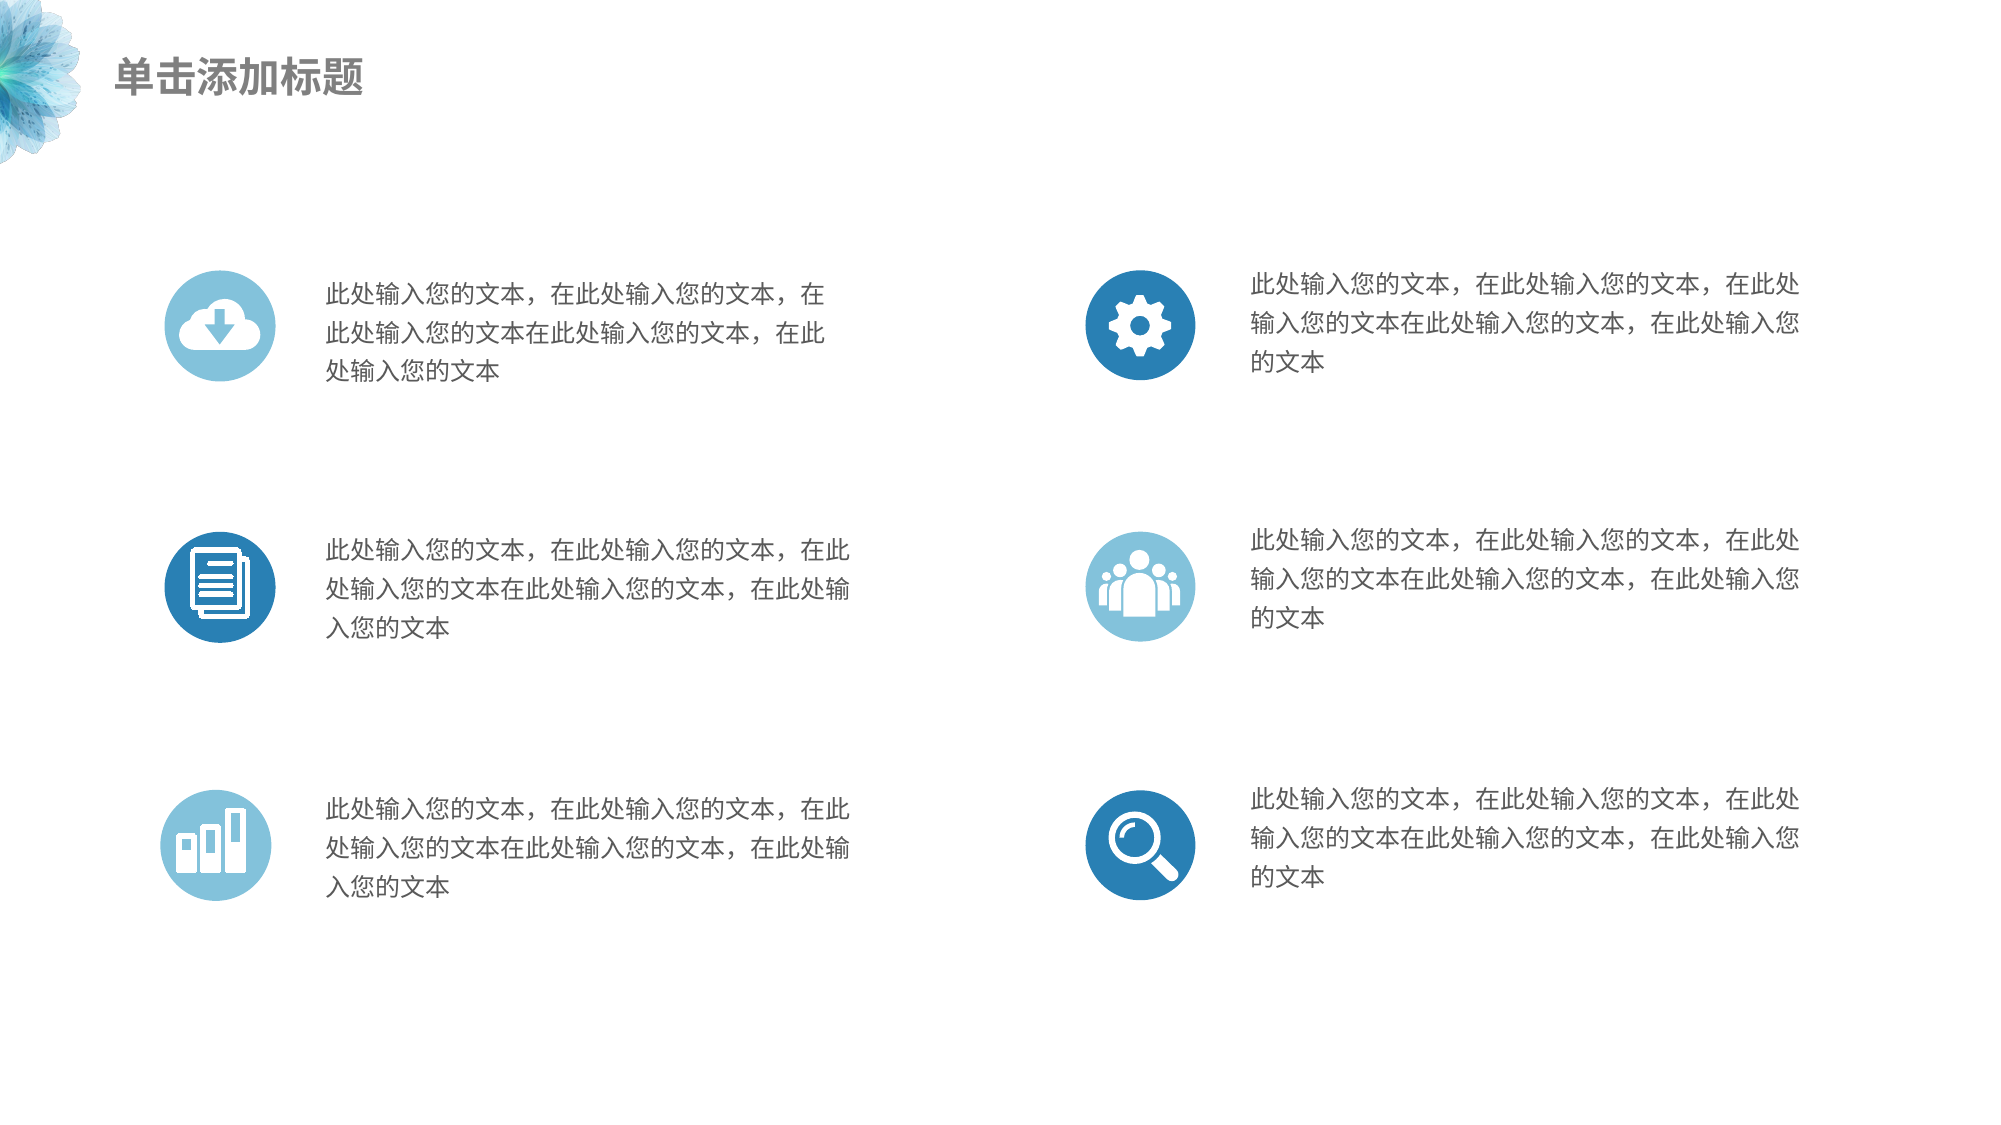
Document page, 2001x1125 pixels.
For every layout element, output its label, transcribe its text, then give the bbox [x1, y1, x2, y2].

text_box 单击添加标题 [98, 43, 594, 108]
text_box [164, 270, 276, 382]
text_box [1085, 790, 1196, 901]
text_box 此处输入您的文本，在此处输入您的文本，在此处输入您的文本在此处输入您的文本，在此处输入您的文本 [1235, 249, 1816, 386]
picture [0, 0, 81, 164]
text_box 此处输入您的文本，在此处输入您的文本，在此处输入您的文本在此处输入您的文本，在此处输入您的文本 [310, 515, 889, 653]
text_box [160, 789, 272, 901]
text_box 此处输入您的文本，在此处输入您的文本，在此处输入您的文本在此处输入您的文本，在此处输入您的文本 [1235, 764, 1816, 902]
text_box 此处输入您的文本，在此处输入您的文本，在此处输入您的文本在此处输入您的文本，在此处输入您的文本 [310, 259, 864, 396]
text_box 此处输入您的文本，在此处输入您的文本，在此处输入您的文本在此处输入您的文本，在此处输入您的文本 [1235, 505, 1816, 643]
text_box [1085, 270, 1196, 381]
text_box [1085, 531, 1196, 642]
text_box 此处输入您的文本，在此处输入您的文本，在此处输入您的文本在此处输入您的文本，在此处输入您的文本 [310, 774, 881, 912]
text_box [164, 531, 276, 643]
